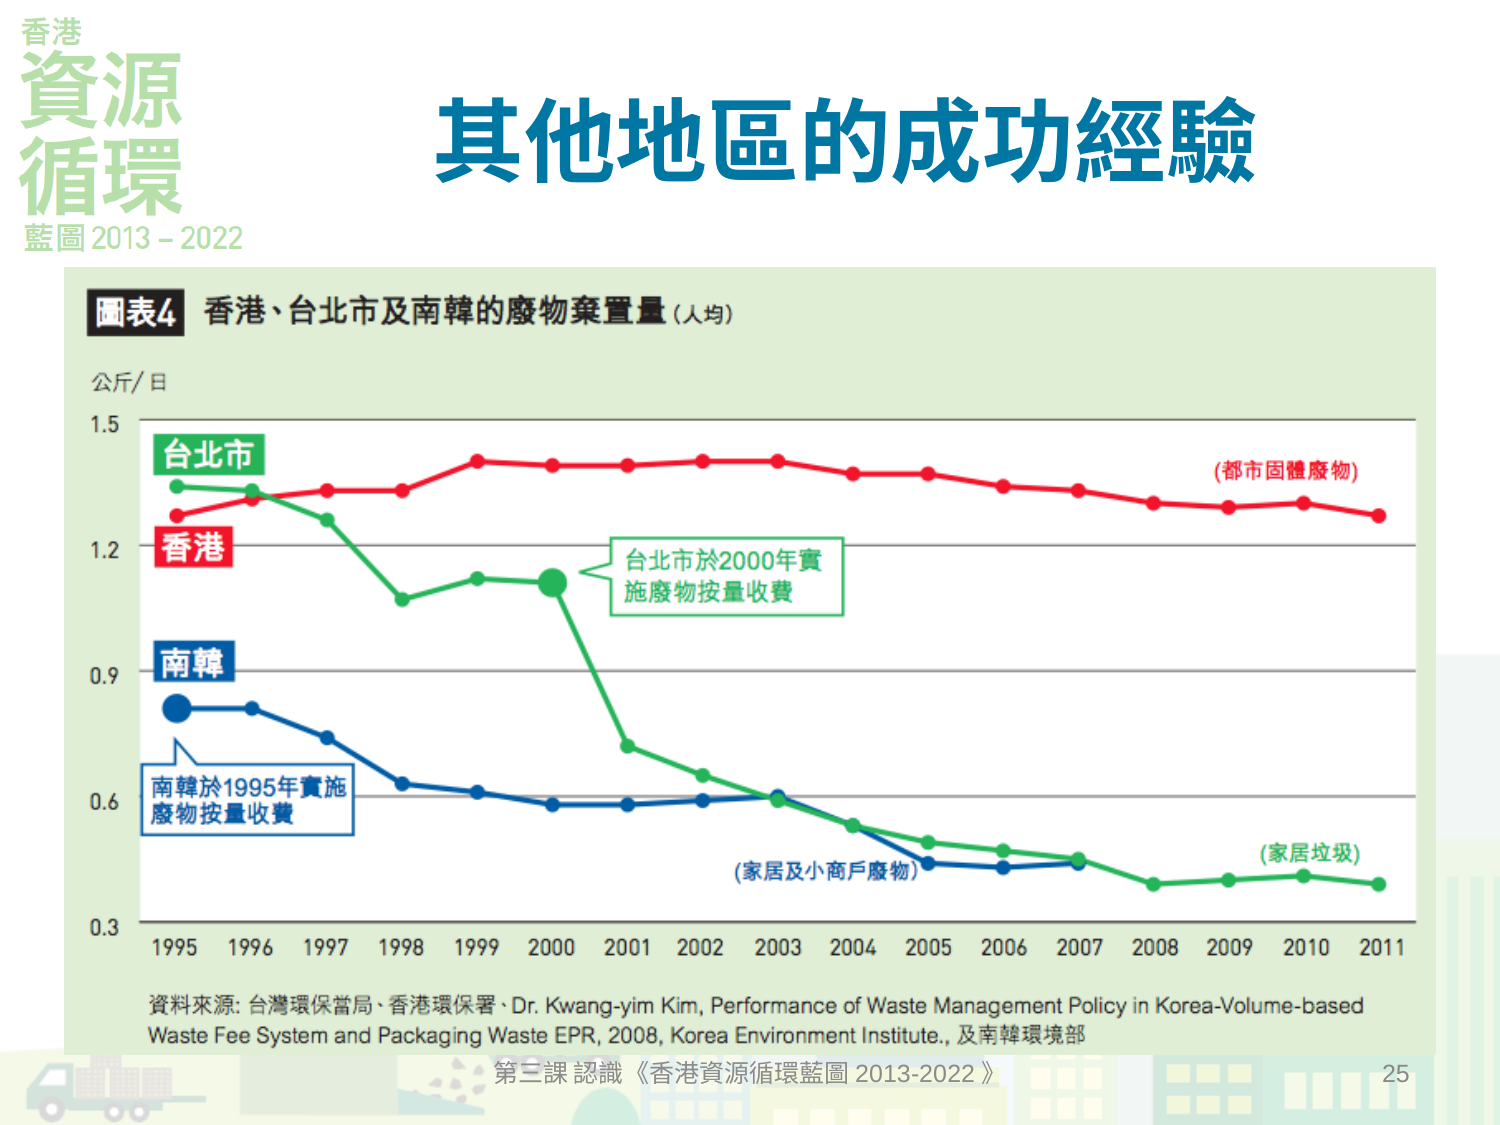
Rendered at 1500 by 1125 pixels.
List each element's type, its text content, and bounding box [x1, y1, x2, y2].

picture [64, 266, 1436, 1055]
footer 第三課 認識《香港資源循環藍圖2013-2022》 [442, 1063, 1058, 1103]
title 其他地區的成功經驗 [265, 44, 1426, 233]
slide_number 25 [1074, 1063, 1425, 1103]
